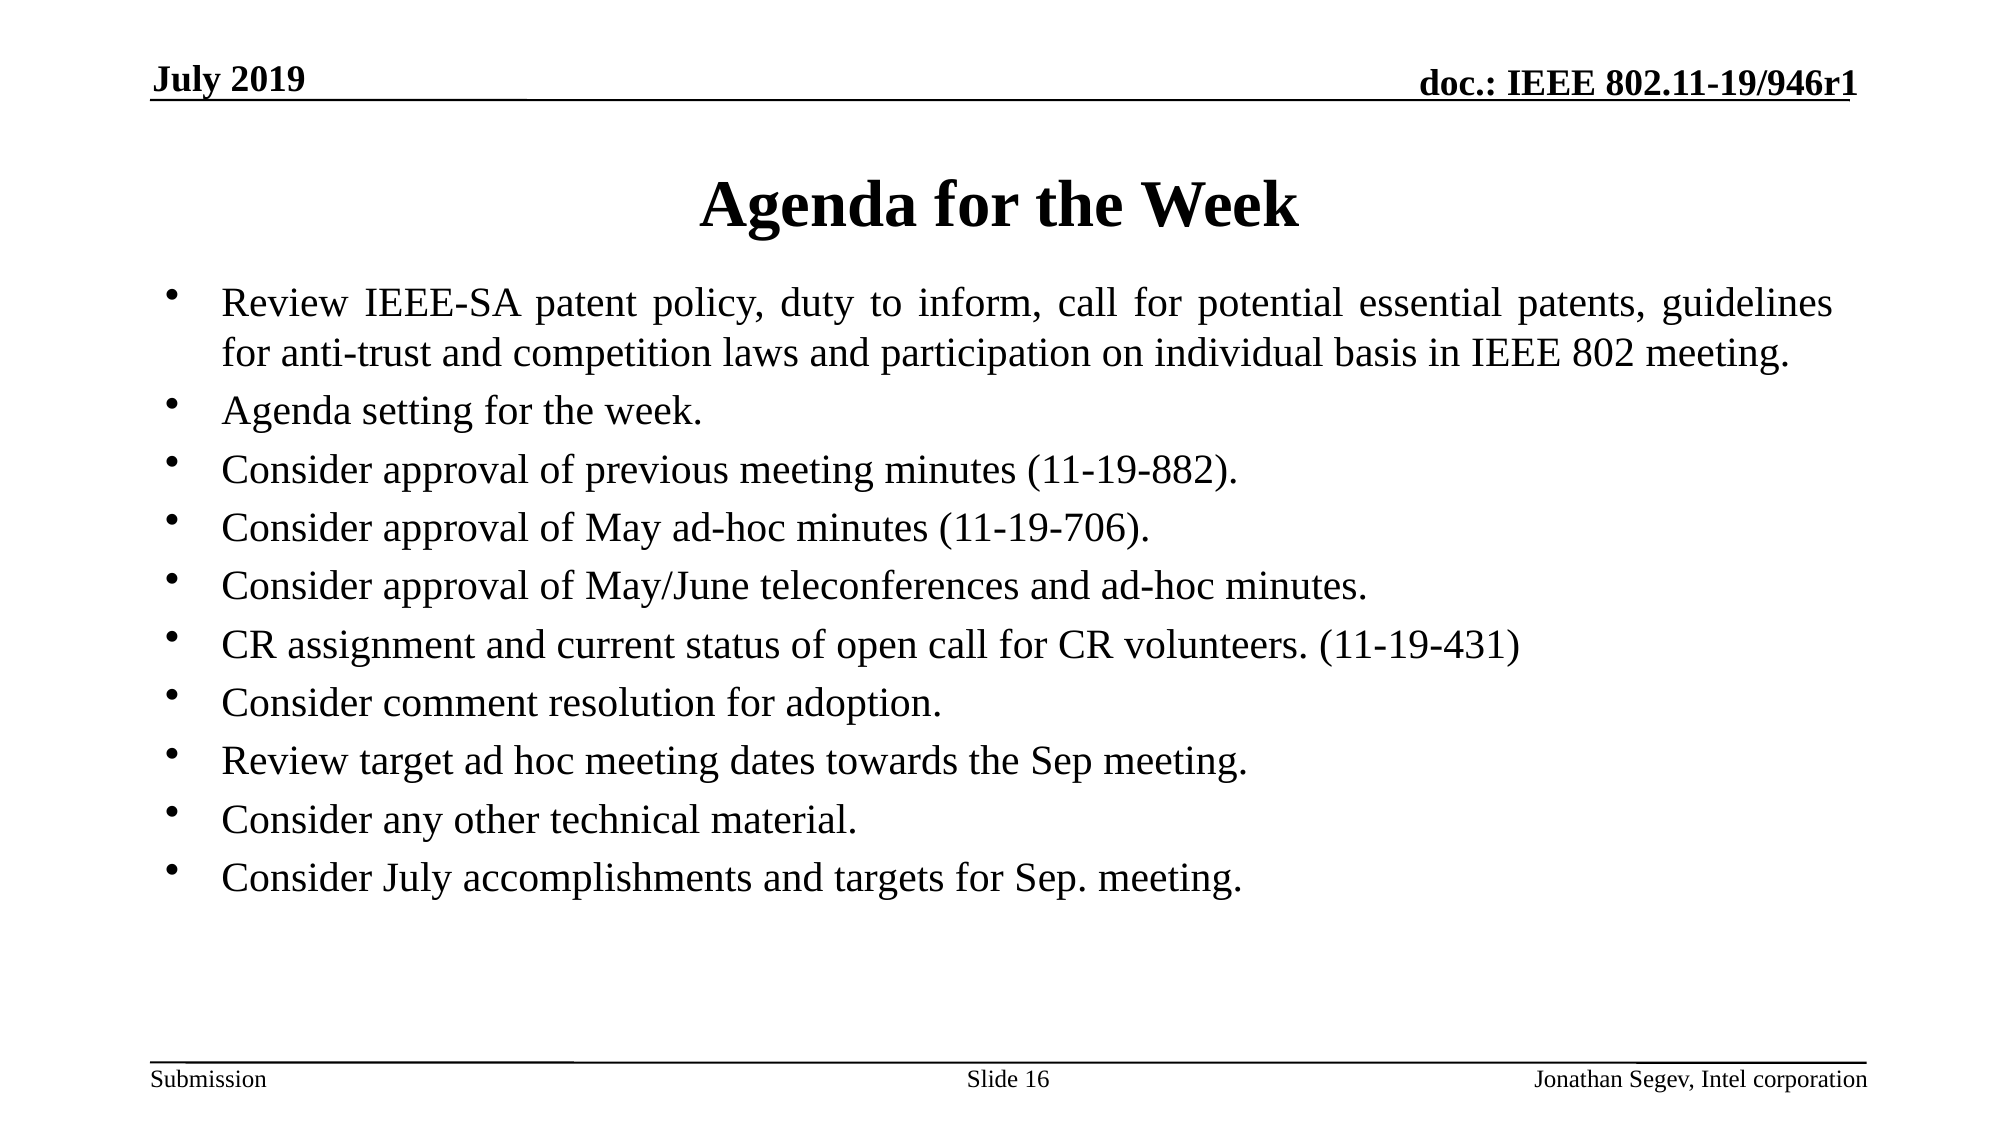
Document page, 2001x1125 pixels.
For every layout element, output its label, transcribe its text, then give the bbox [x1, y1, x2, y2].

slide_number Slide 16 [950, 1061, 1067, 1123]
footer Jonathan Segev, Intel corporation [1171, 1061, 1869, 1093]
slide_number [152, 54, 563, 100]
list Review IEEE-SA patent policy, duty to inform, call for potential essential patents, guidelines for anti-trust and competition laws and participation on individual basis in IEEE 802 meeting. Agenda setting for the week. Consider approval of previous meeting minutes (11-19-882). Consider approval of May ad-hoc minutes (11-19-706). Consider approval of May/June teleconferences and ad-hoc minutes. CR assignment and current status of open call for CR volunteers. (11-19-431) Consider comment resolution for adoption. Review target ad hoc meeting dates towards the Sep meeting. Consider any other technical material. Consider July accomplishments and targets for Sep. meeting. [149, 266, 1850, 1000]
title Agenda for the Week [149, 112, 1850, 266]
